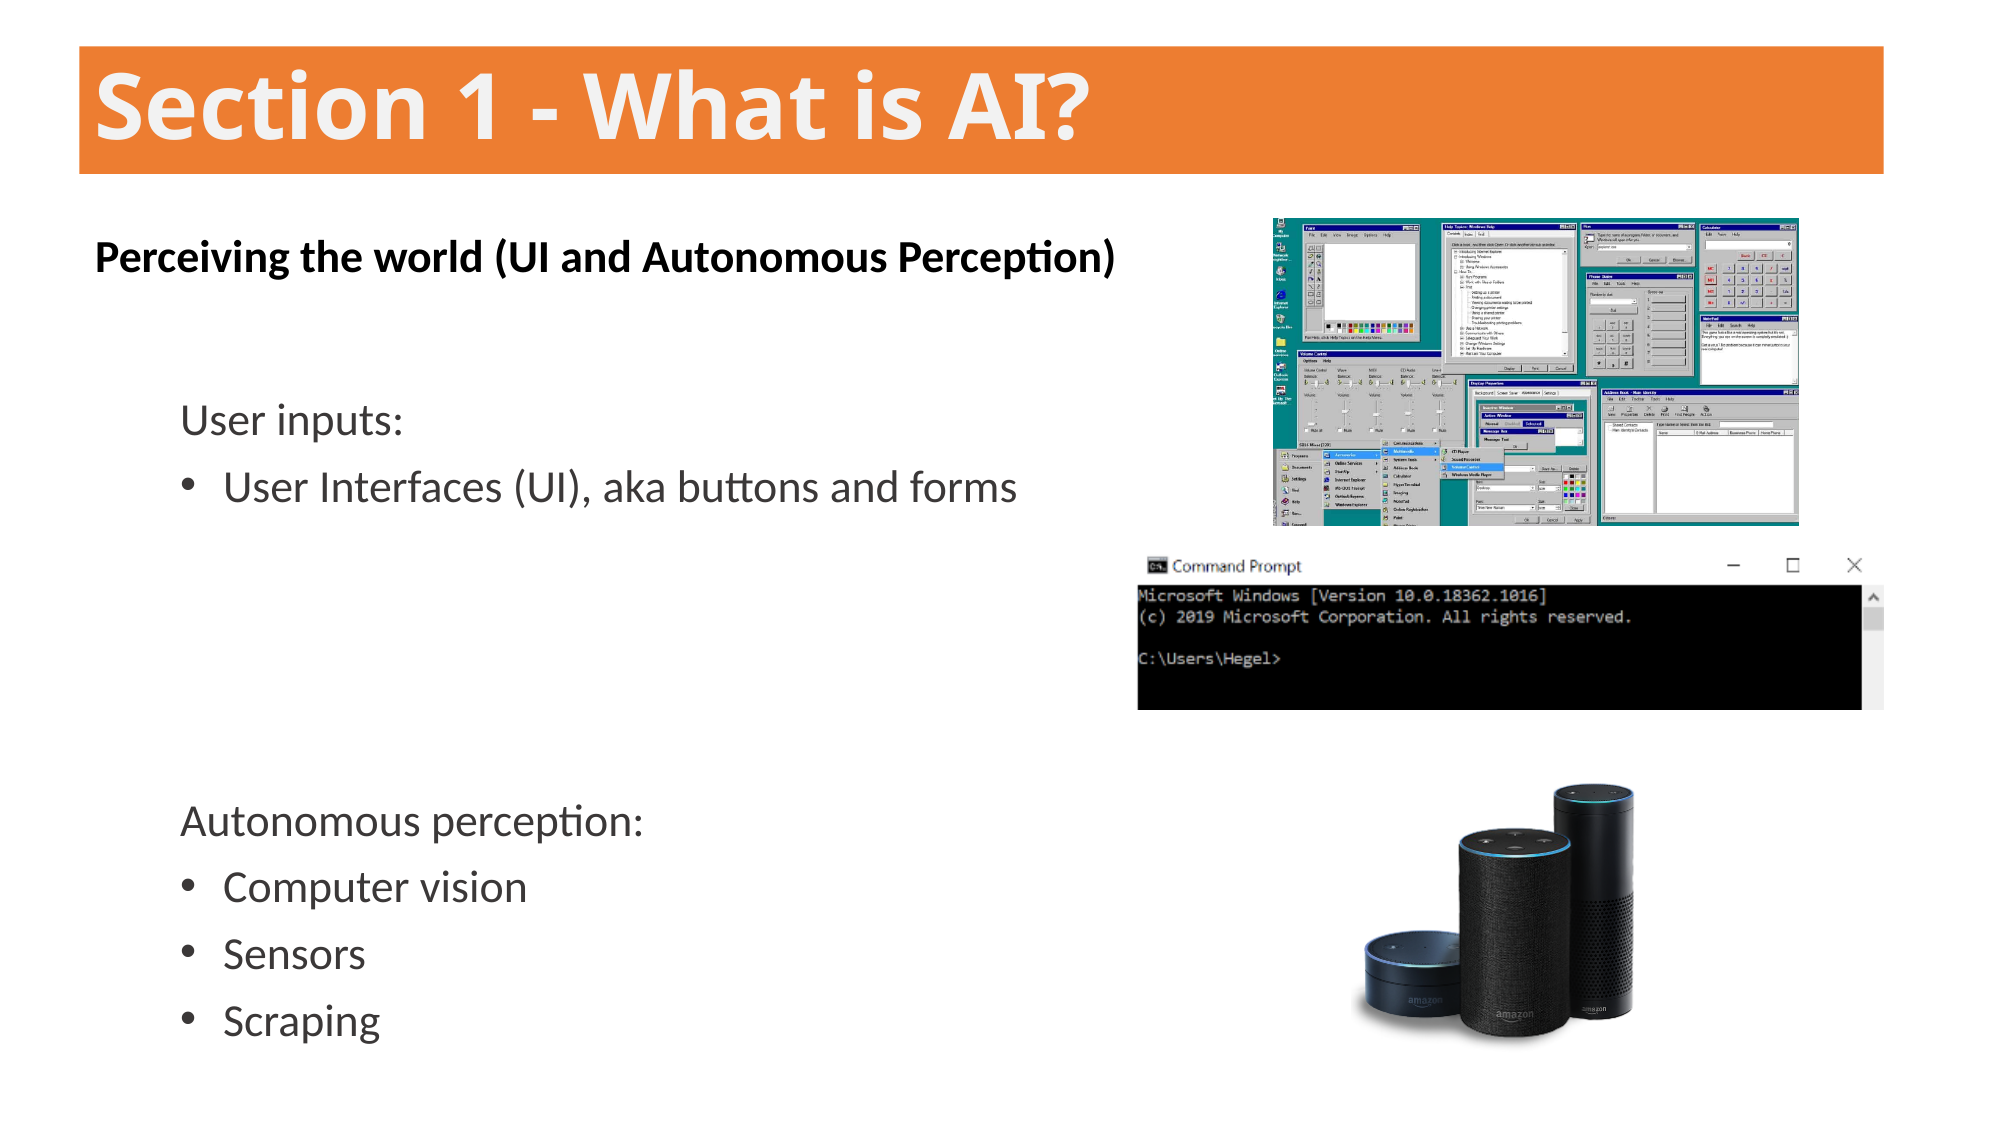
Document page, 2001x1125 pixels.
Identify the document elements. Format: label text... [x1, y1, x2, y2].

text_box Perceiving the world (UI and Autonomous Perception) [80, 218, 1272, 344]
picture [1273, 218, 1799, 526]
text_box Section 1 - What is AI? [79, 46, 1884, 174]
picture [1350, 746, 1668, 1062]
text_box User inputs: User Interfaces (UI), aka buttons and forms Autonomous perception: Computer vision Sensors Scraping [165, 382, 1369, 917]
picture [1135, 549, 1884, 710]
